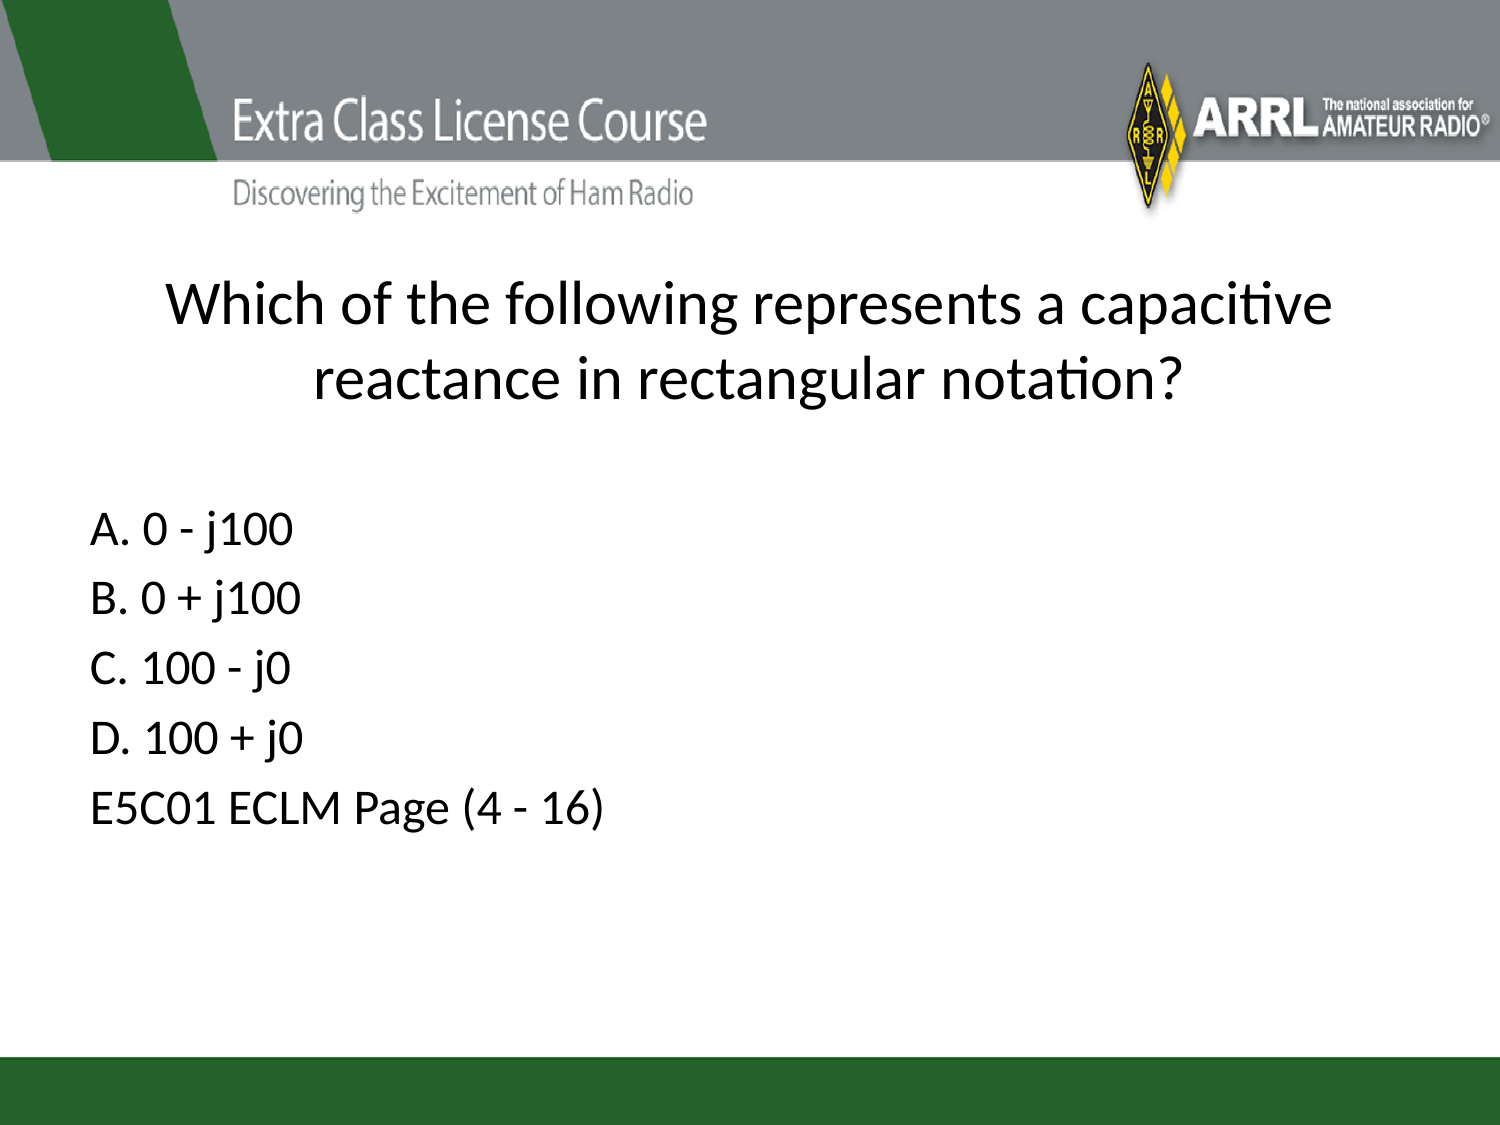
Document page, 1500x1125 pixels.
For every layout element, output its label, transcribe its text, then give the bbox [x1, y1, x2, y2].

title Which of the following represents a capacitive reactance in rectangular notation? [75, 254, 1425, 435]
picture [0, 0, 1500, 1125]
list A. 0 - j100 B. 0 + j100 C. 100 - j0 D. 100 + j0 E5C01 ECLM Page (4 - 16) [75, 487, 1425, 1005]
